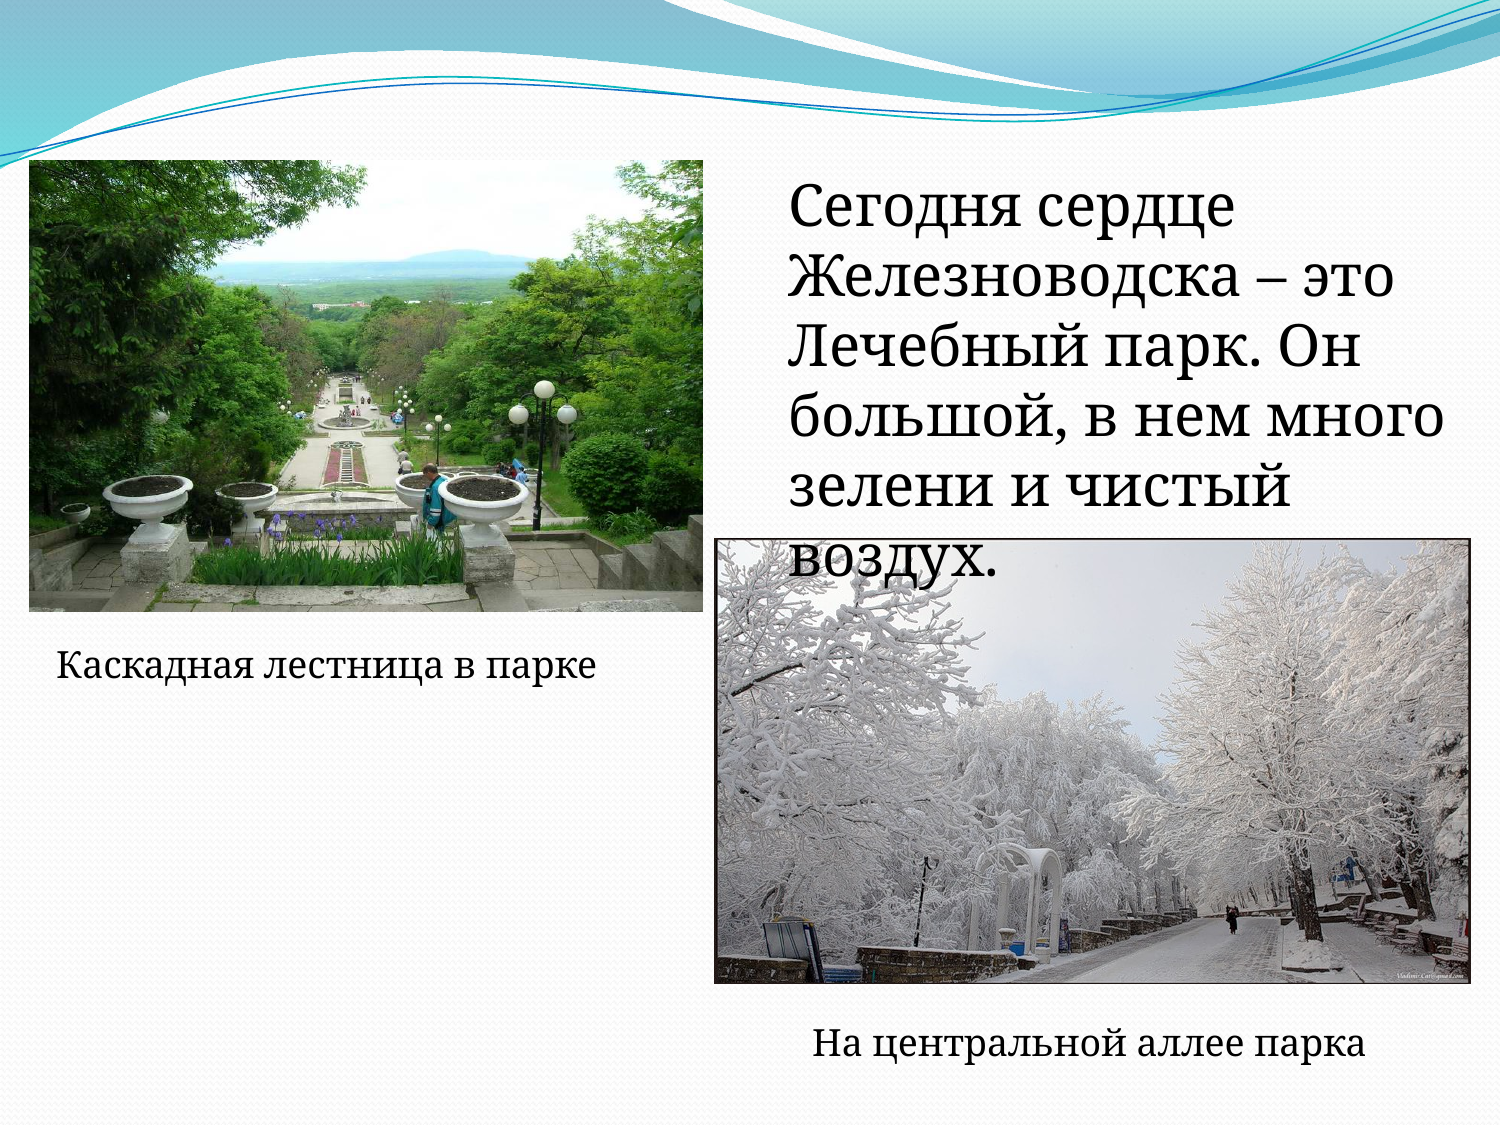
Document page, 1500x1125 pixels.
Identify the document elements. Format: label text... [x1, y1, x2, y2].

text_box На центральной аллее парка [797, 1011, 1500, 1072]
text_box Каскадная лестница в парке [41, 633, 621, 694]
text_box Сегодня сердце Железноводска – это Лечебный парк. Он большой, в нем много зелени и чистый воздух. [773, 160, 1500, 596]
picture [714, 538, 1471, 985]
picture [29, 160, 703, 613]
